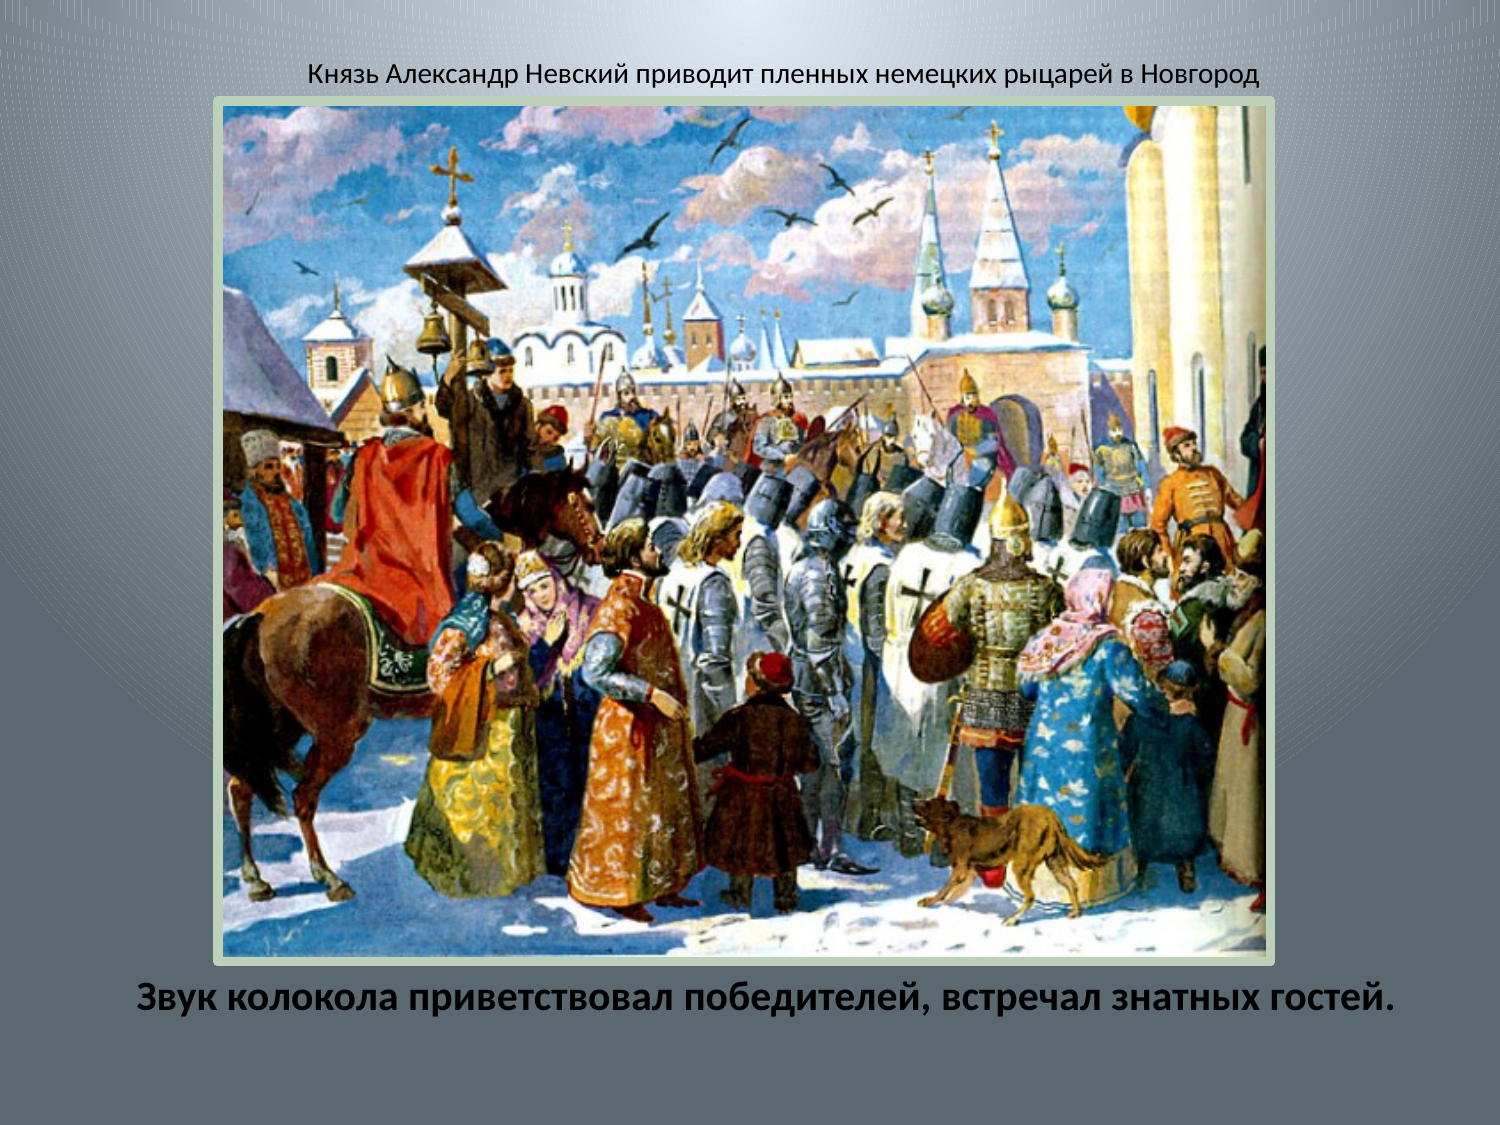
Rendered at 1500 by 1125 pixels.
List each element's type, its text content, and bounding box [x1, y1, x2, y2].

text_box Звук колокола приветствовал победителей, встречал знатных гостей. [46, 960, 1454, 1026]
text_box Князь Александр Невский приводит пленных немецких рыцарей в Новгород [292, 46, 1278, 97]
picture [222, 105, 1266, 957]
